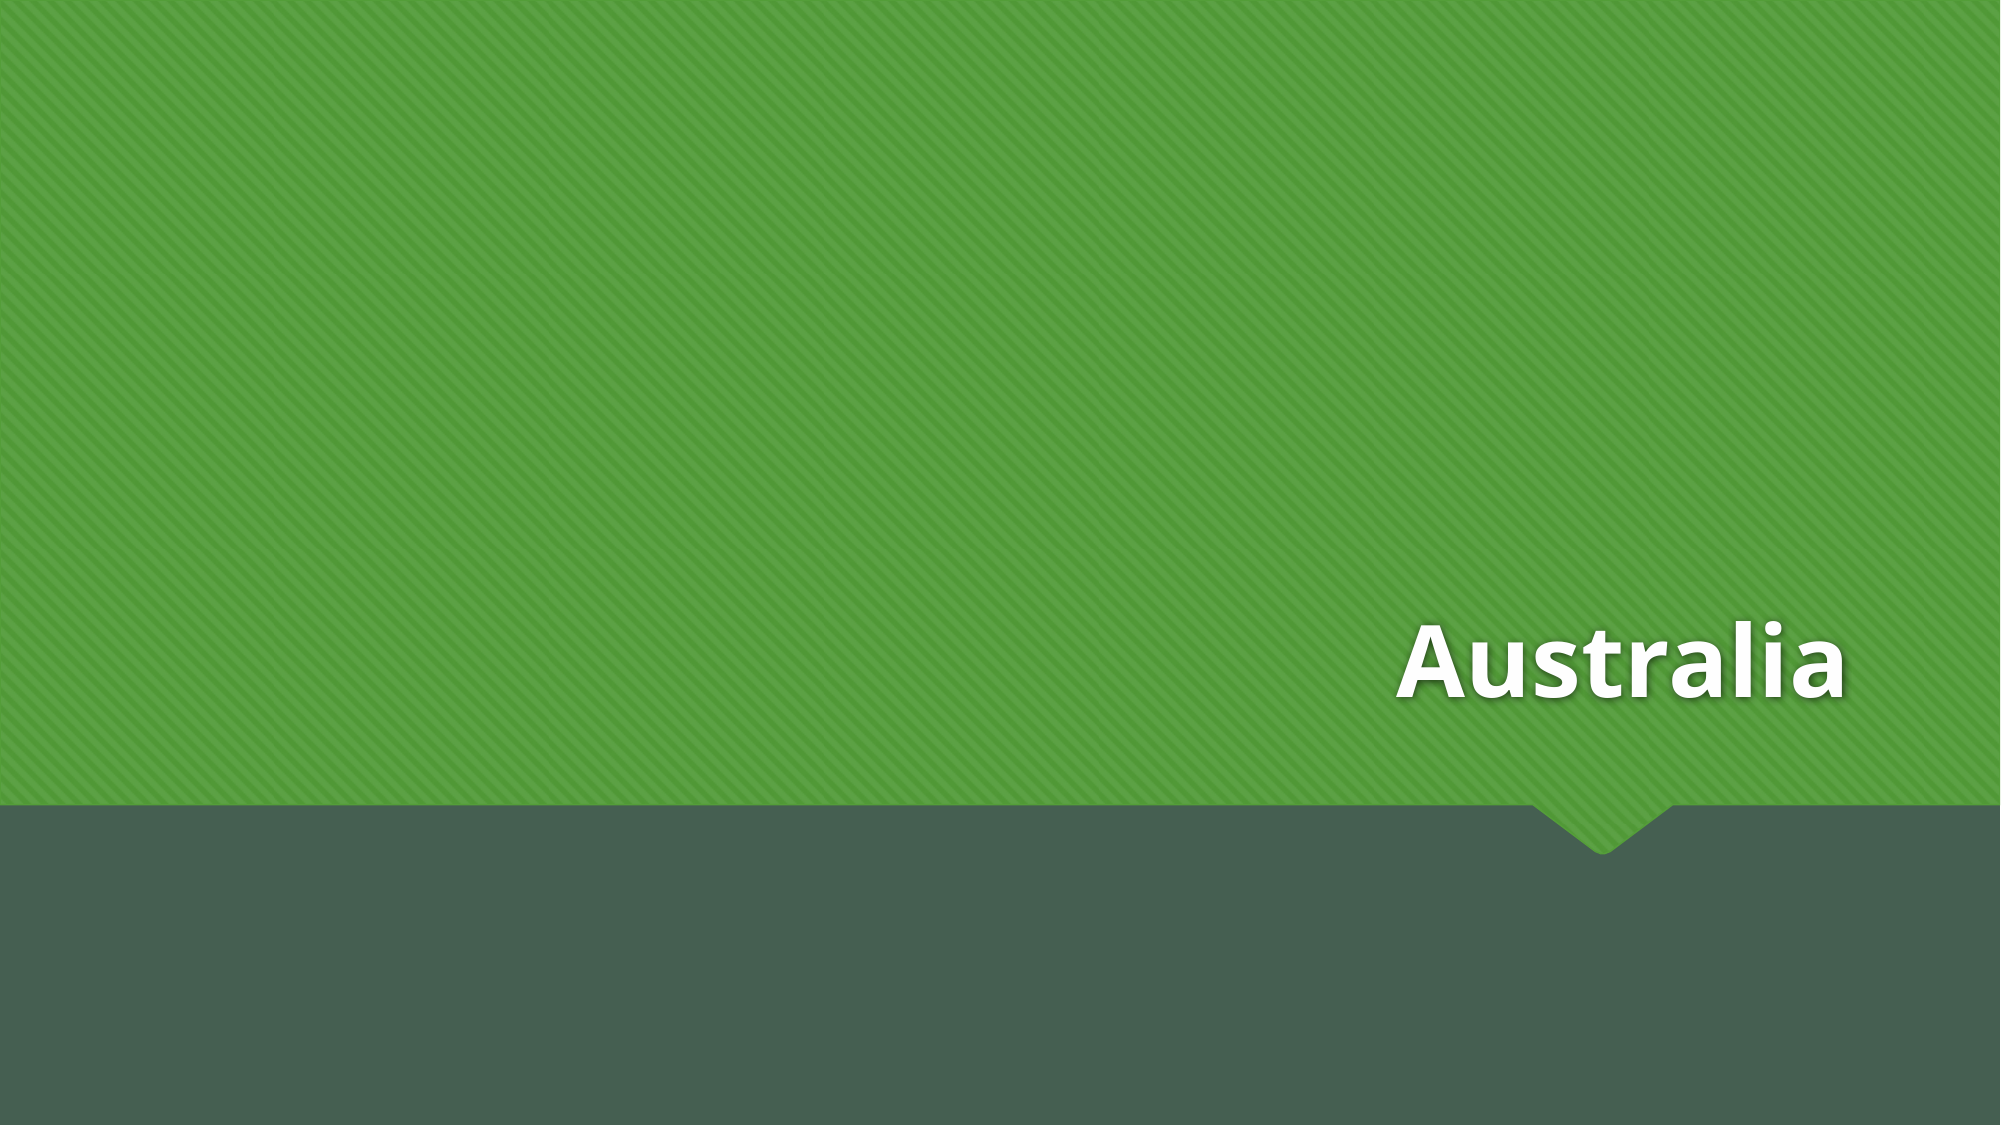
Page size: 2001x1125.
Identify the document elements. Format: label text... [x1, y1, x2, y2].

title Australia [132, 484, 1866, 726]
